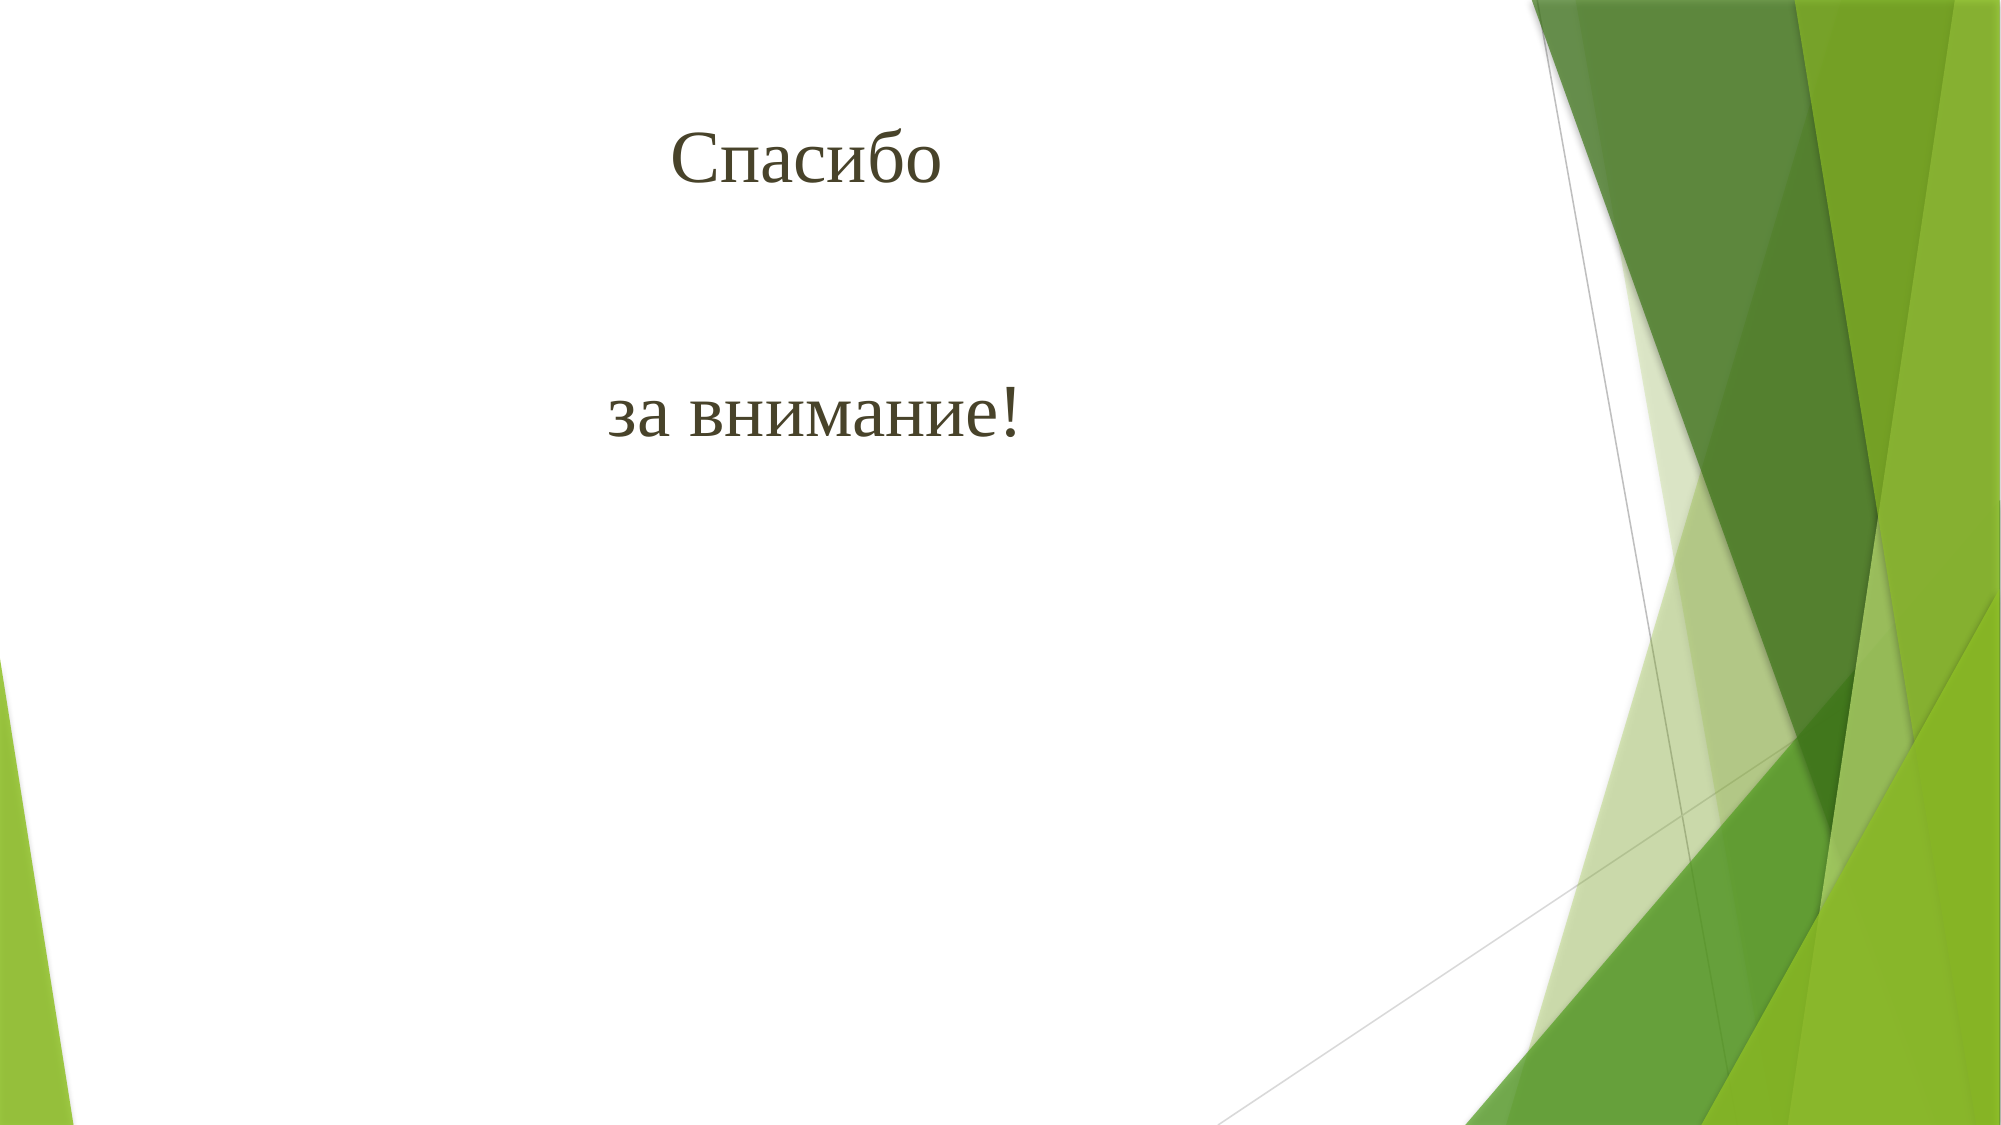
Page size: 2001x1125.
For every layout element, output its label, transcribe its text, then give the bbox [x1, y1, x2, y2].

list за внимание! [111, 354, 1522, 992]
title Спасибо [111, 99, 1522, 317]
